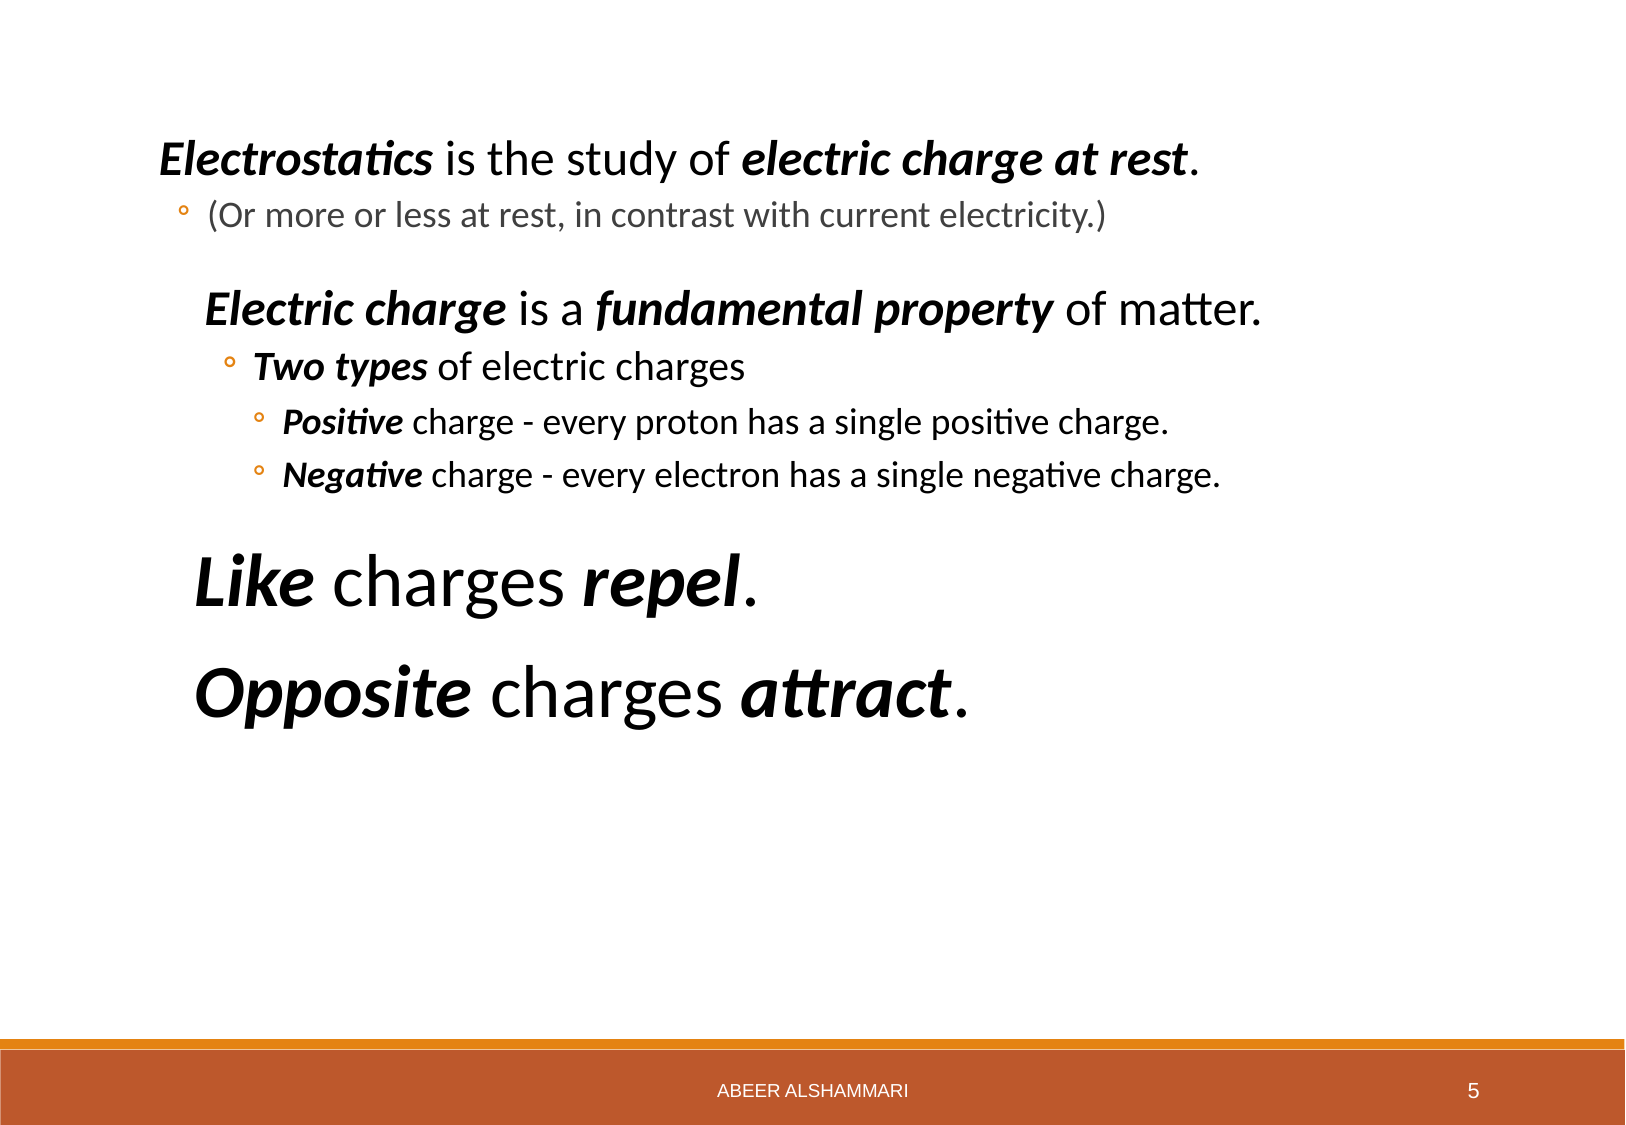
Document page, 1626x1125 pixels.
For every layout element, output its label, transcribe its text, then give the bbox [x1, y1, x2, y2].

text_box Electrostatics is the study of electric charge at rest. (Or more or less at rest, in contrast with current electricity.) [129, 125, 1405, 268]
text_box Like charges repel. Opposite charges attract. [162, 534, 1438, 775]
slide_number 5 [1319, 1059, 1495, 1120]
text_box Electric charge is a fundamental property of matter. Two types of electric charges Positive charge - every proton has a single positive charge. Negative charge - every electron has a single negative charge. [174, 274, 1450, 527]
footer Abeer Alshammari [491, 1059, 1135, 1120]
